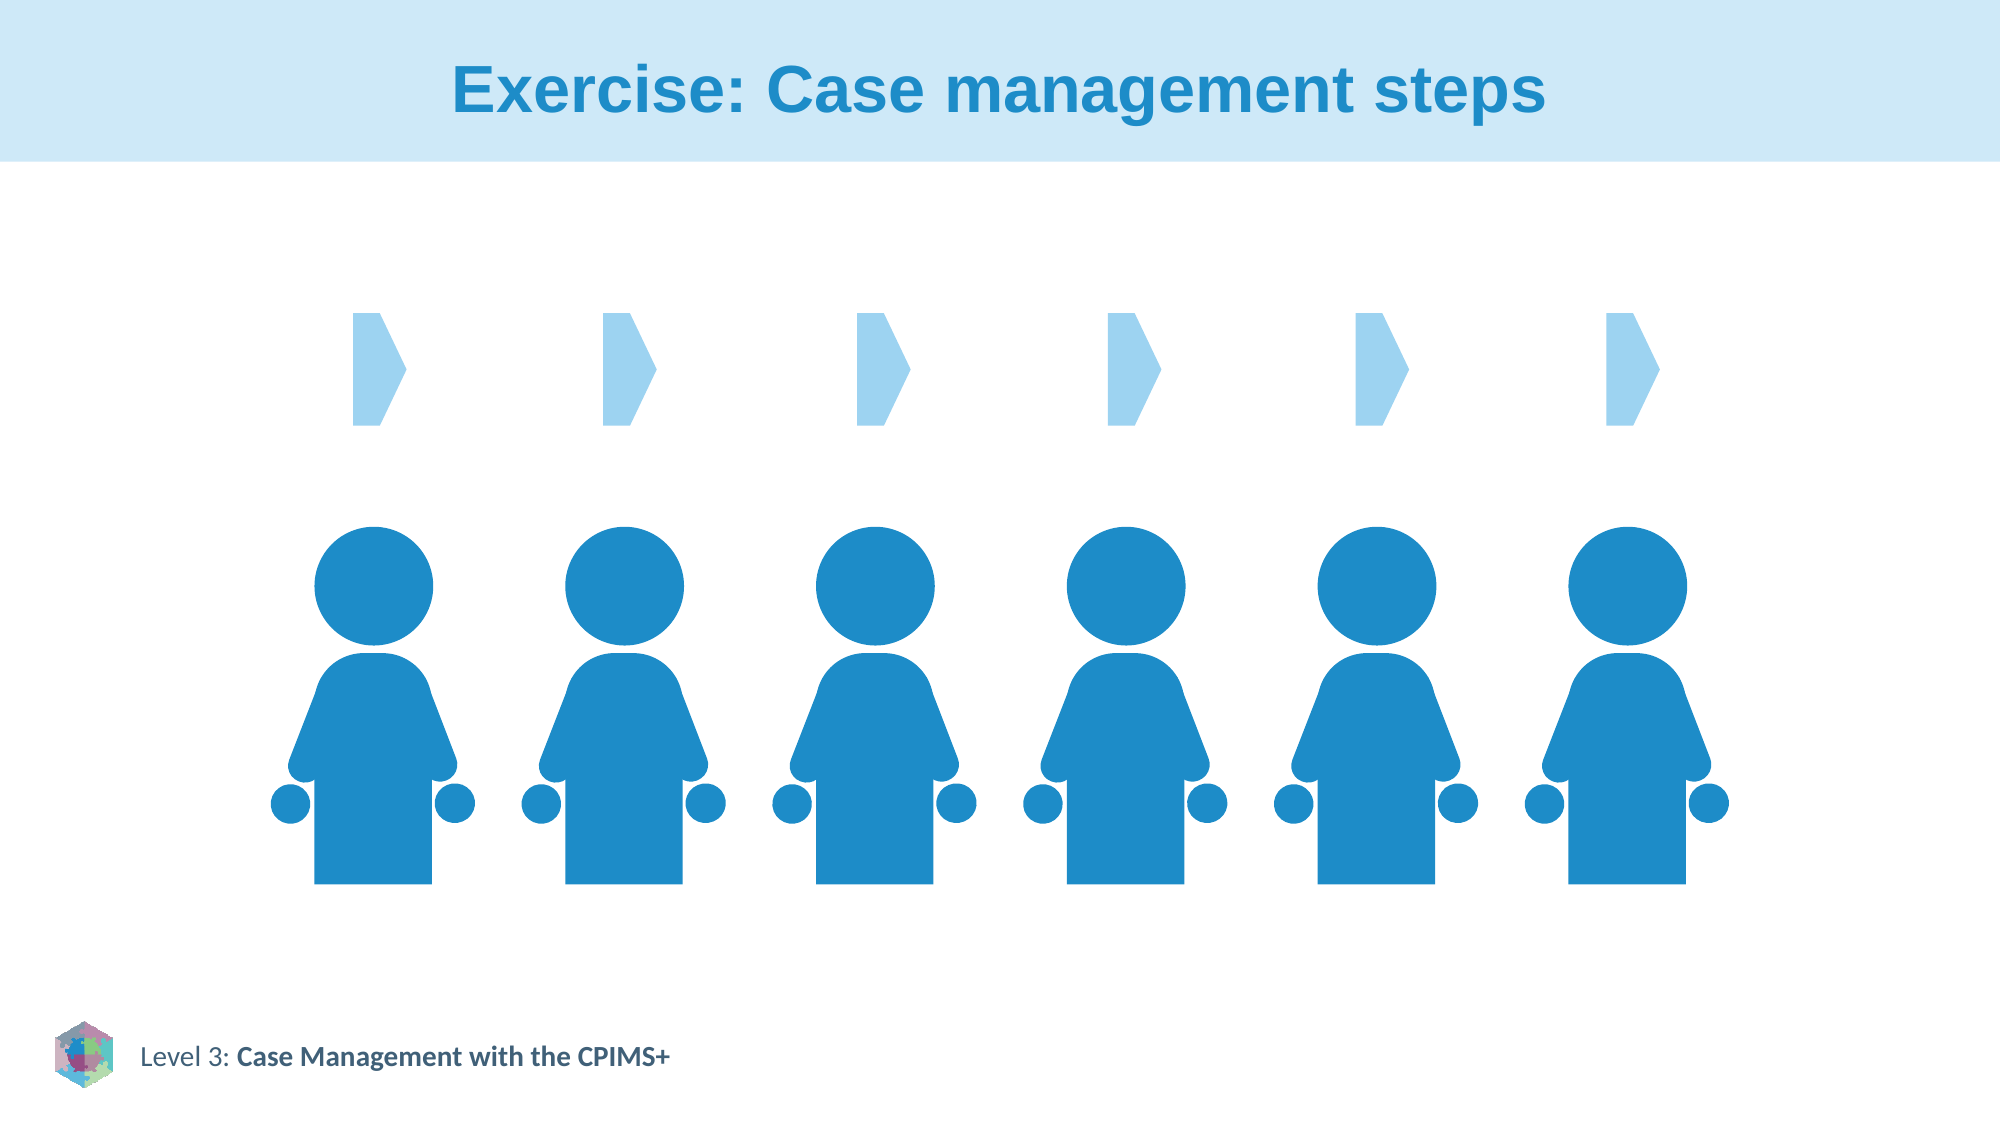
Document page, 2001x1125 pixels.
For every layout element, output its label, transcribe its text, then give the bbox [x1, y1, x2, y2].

picture [55, 1021, 113, 1088]
text_box [1106, 312, 1163, 427]
text_box [351, 312, 408, 427]
text_box [1605, 312, 1662, 427]
text_box [602, 312, 658, 427]
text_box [278, 526, 1722, 885]
title Exercise: Case management steps [137, 19, 1863, 163]
text_box [1354, 312, 1411, 427]
text_box [856, 312, 912, 427]
